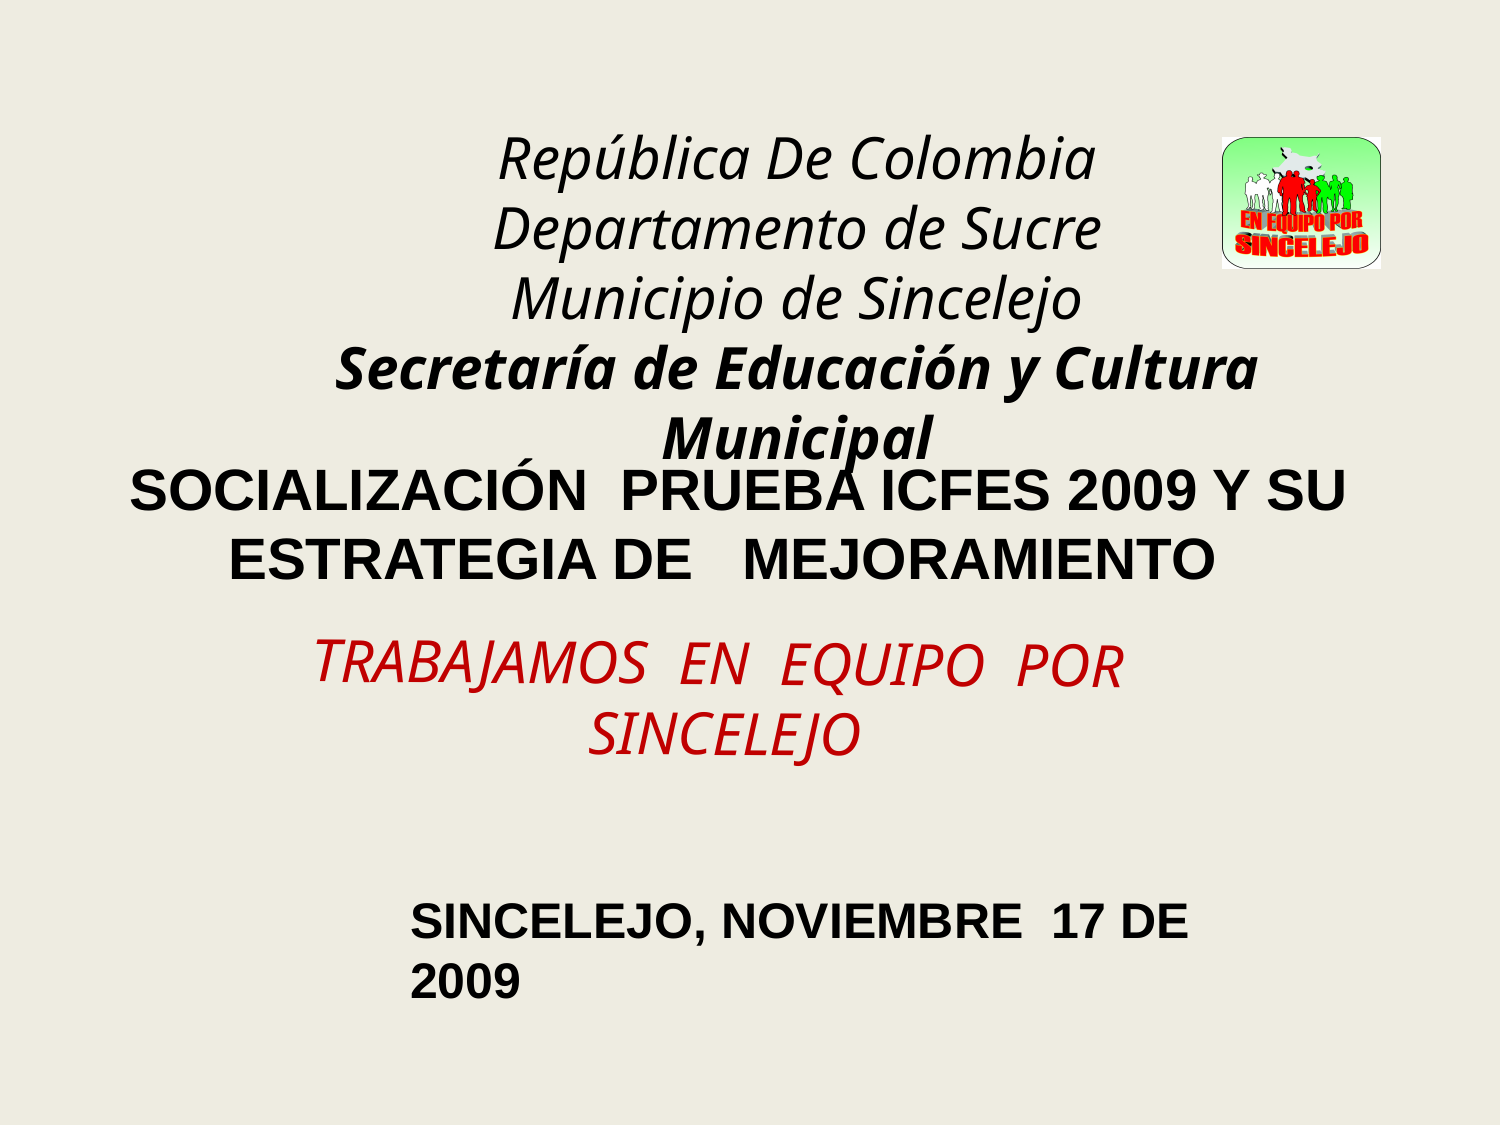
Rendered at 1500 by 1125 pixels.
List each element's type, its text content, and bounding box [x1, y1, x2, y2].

text_box TRABAJAMOS EN EQUIPO POR SINCELEJO [204, 615, 1247, 779]
text_box SOCIALIZACIÓN PRUEBA ICFES 2009 Y SU ESTRATEGIA DE MEJORAMIENTO [101, 444, 1376, 599]
text_box SINCELEJO, NOVIEMBRE 17 DE 2009 [395, 880, 1235, 1016]
picture [1222, 136, 1382, 269]
text_box República De Colombia Departamento de Sucre Municipio de Sincelejo Secretaría de Educación y Cultura Municipal [277, 113, 1317, 444]
